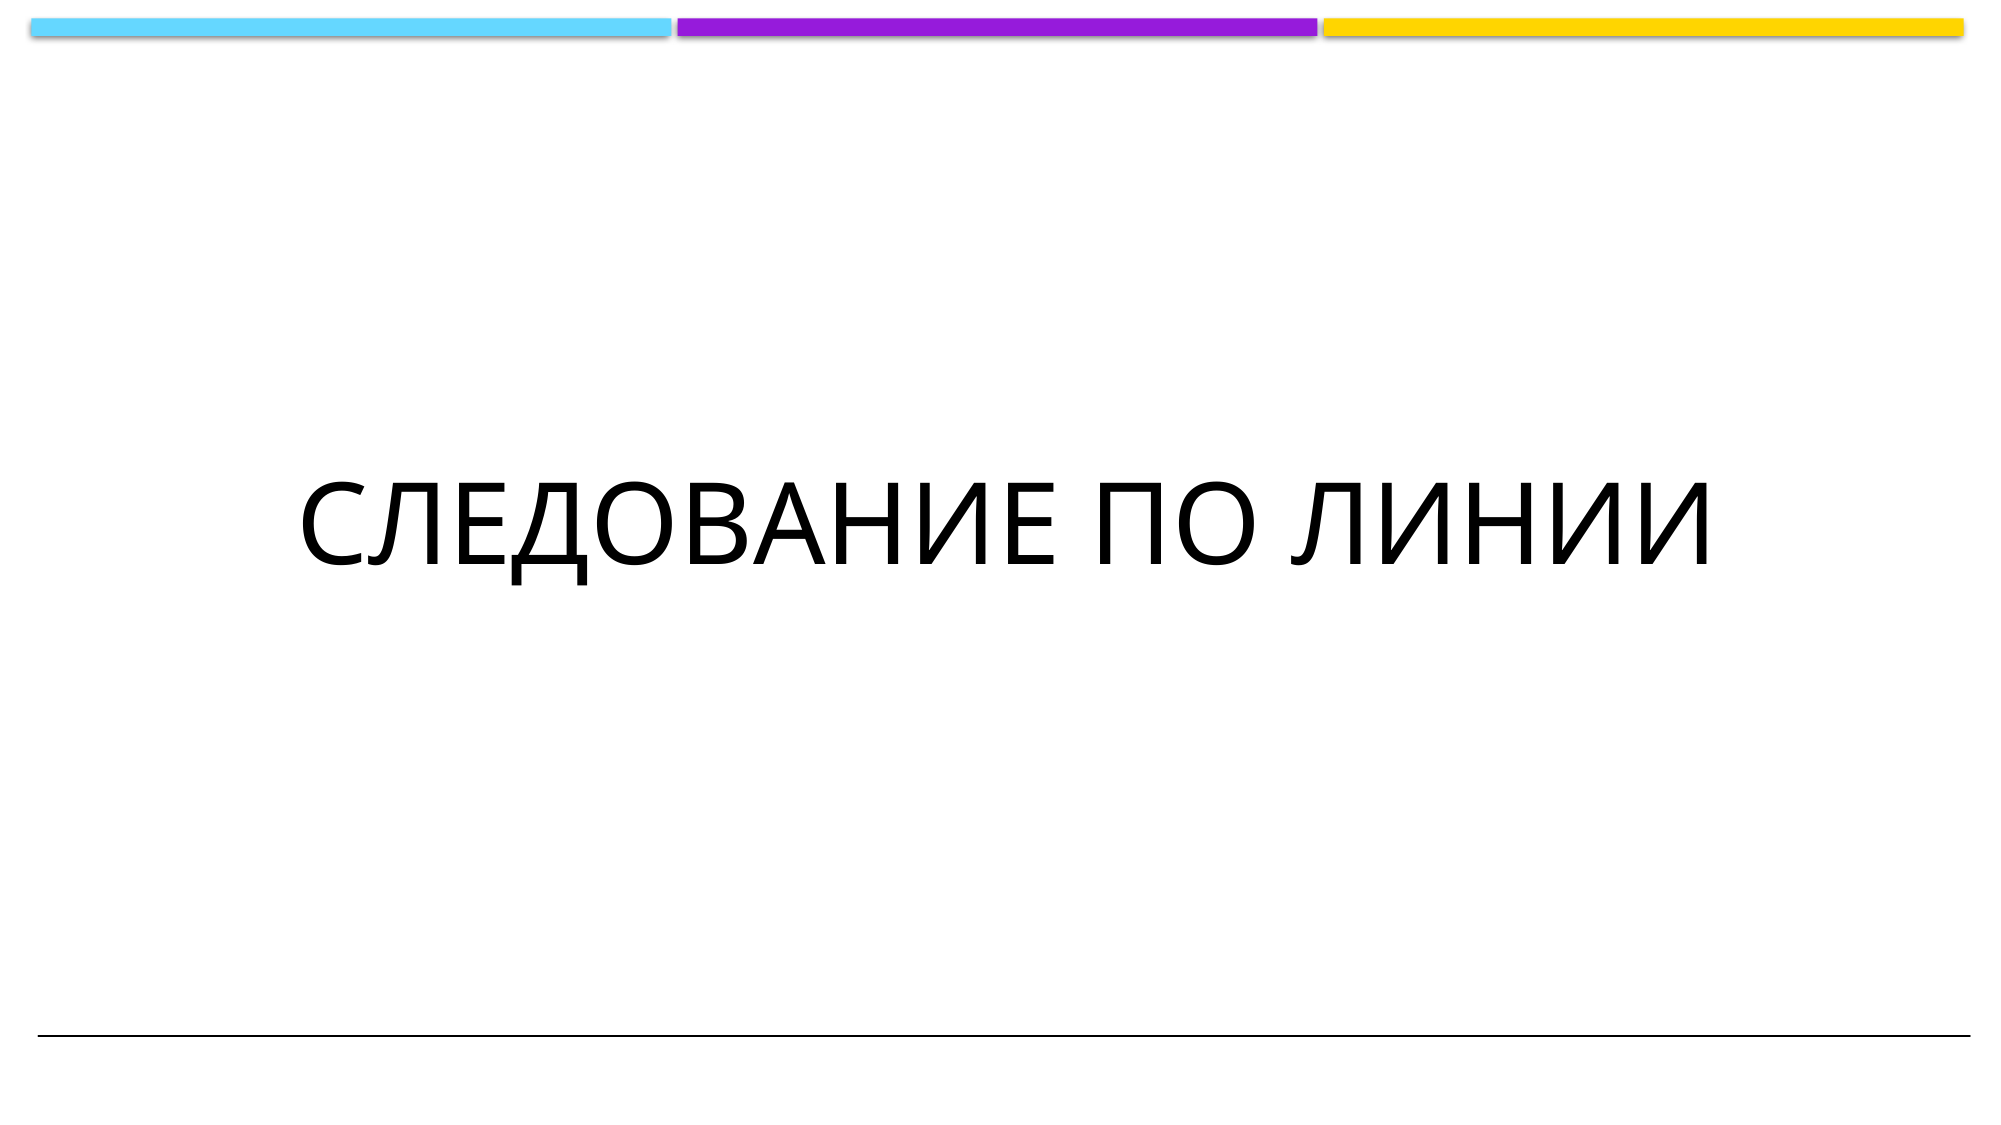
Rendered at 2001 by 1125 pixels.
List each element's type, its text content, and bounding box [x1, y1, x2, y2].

title Следование по линии [257, 339, 1758, 732]
